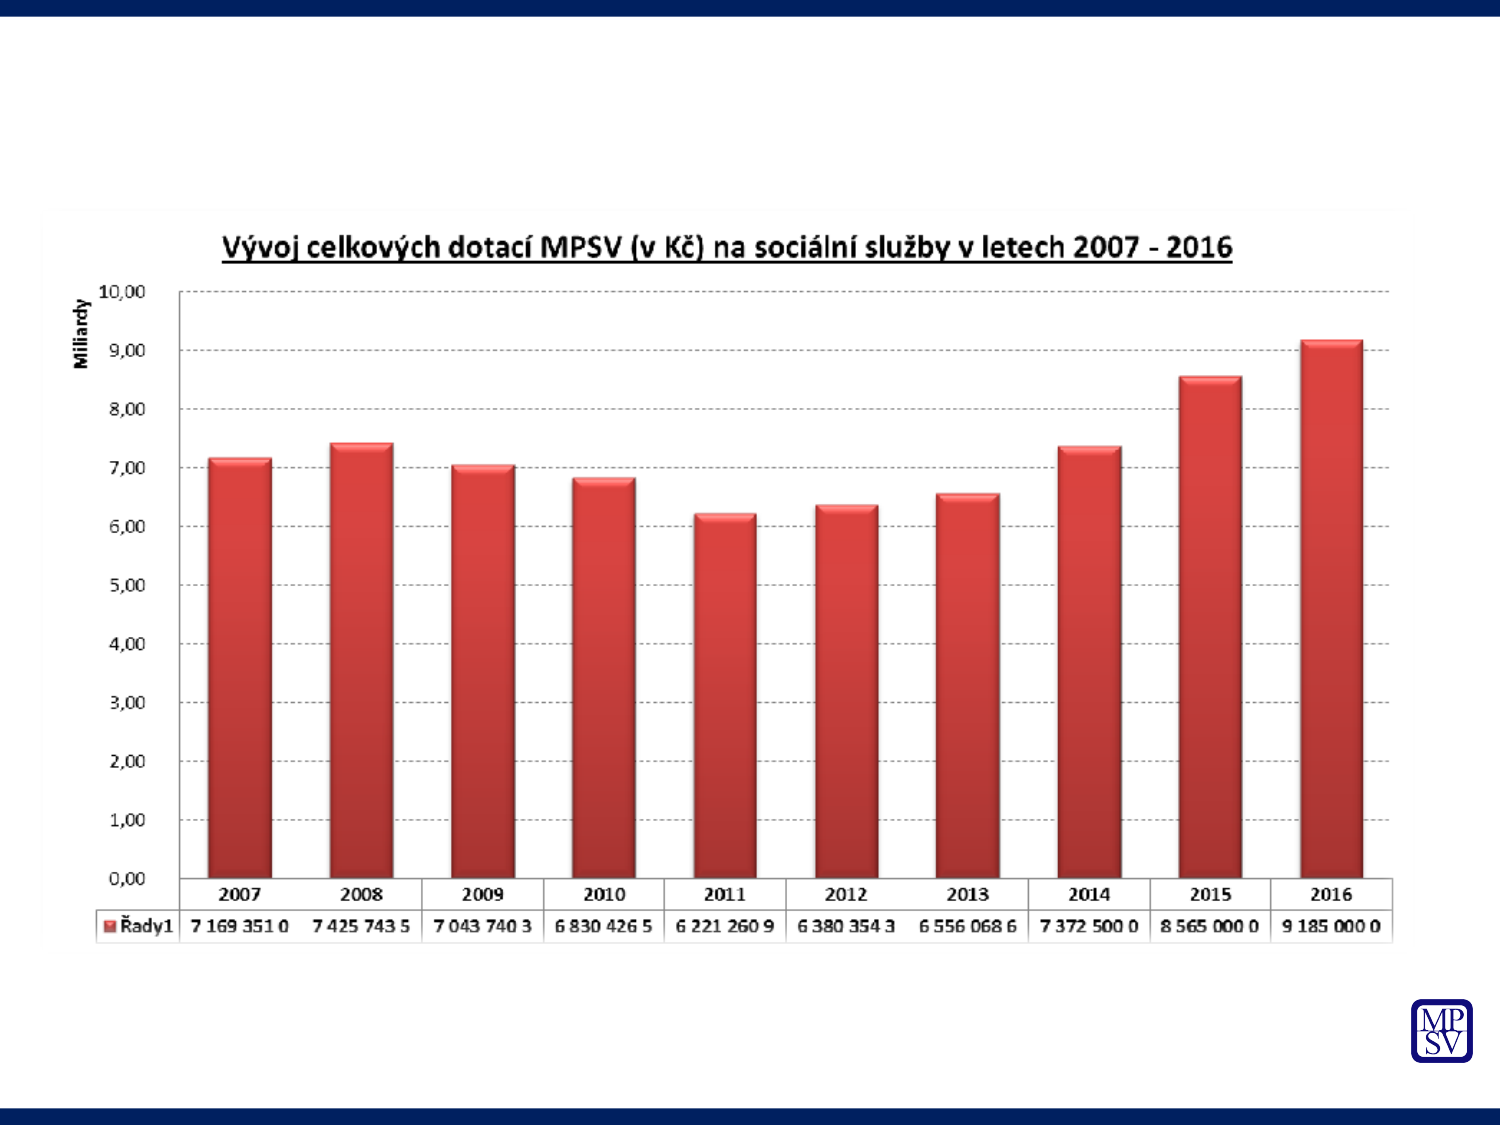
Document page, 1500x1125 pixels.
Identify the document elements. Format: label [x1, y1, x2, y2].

text_box [0, 1106, 1500, 1125]
picture [1411, 999, 1473, 1063]
picture [40, 207, 1415, 955]
text_box [0, 0, 1500, 19]
